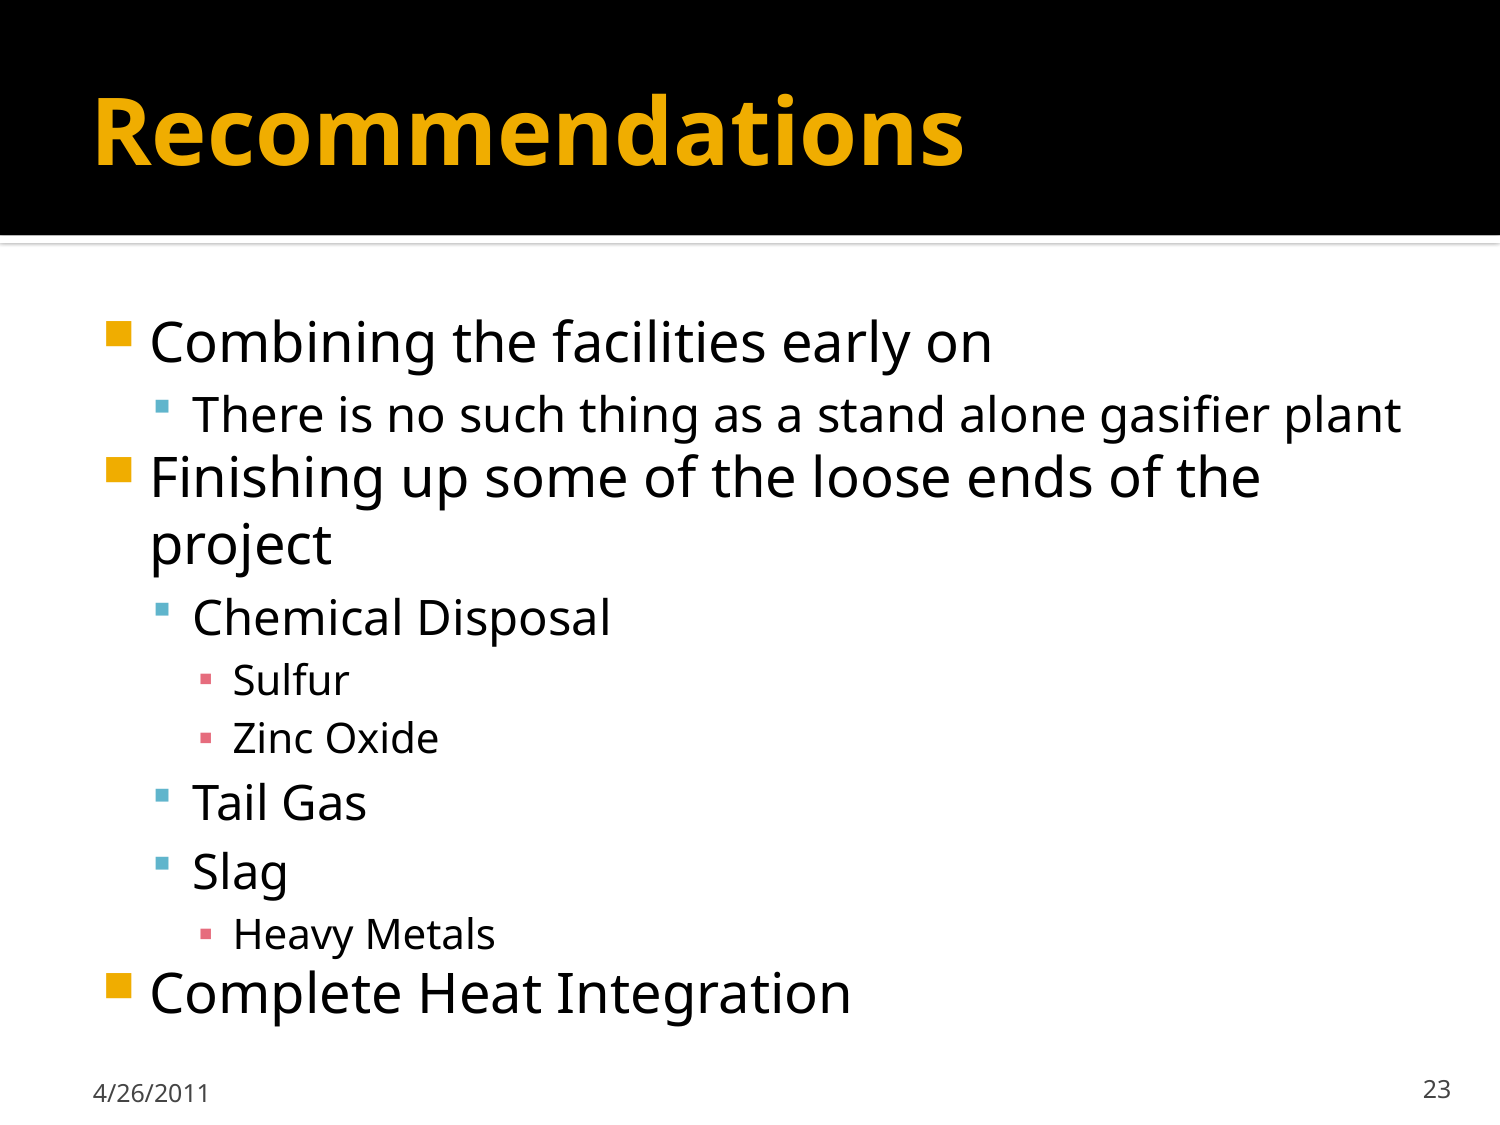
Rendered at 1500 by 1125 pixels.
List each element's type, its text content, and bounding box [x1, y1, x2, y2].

title Recommendations [75, 25, 1425, 231]
list Combining the facilities early on There is no such thing as a stand alone gasifier plant Finishing up some of the loose ends of the project Chemical Disposal Sulfur Zinc Oxide Tail Gas Slag Heavy Metals Complete Heat Integration [75, 291, 1425, 1050]
slide_number 23 [1345, 1062, 1467, 1108]
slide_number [75, 1062, 425, 1108]
